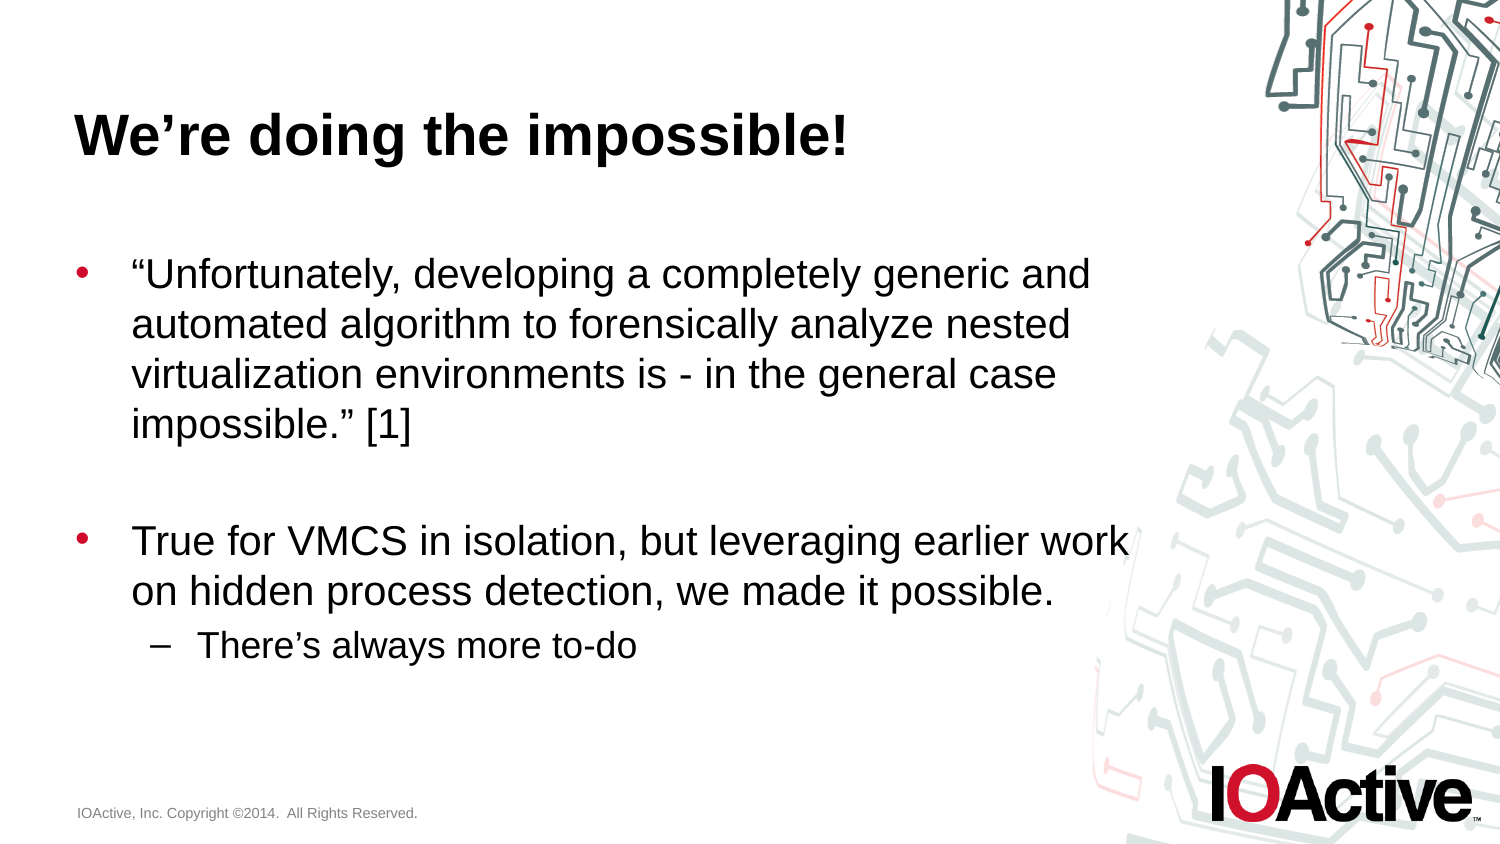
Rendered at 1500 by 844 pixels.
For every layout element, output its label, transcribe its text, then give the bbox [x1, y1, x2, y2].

list “Unfortunately, developing a completely generic and automated algorithm to forensically analyze nested virtualization environments is - in the general case impossible.” [1] True for VMCS in isolation, but leveraging earlier work on hidden process detection, we made it possible. There’s always more to-do [75, 246, 1155, 822]
title We’re doing the impossible! [74, 96, 1213, 238]
picture [0, 0, 1500, 844]
